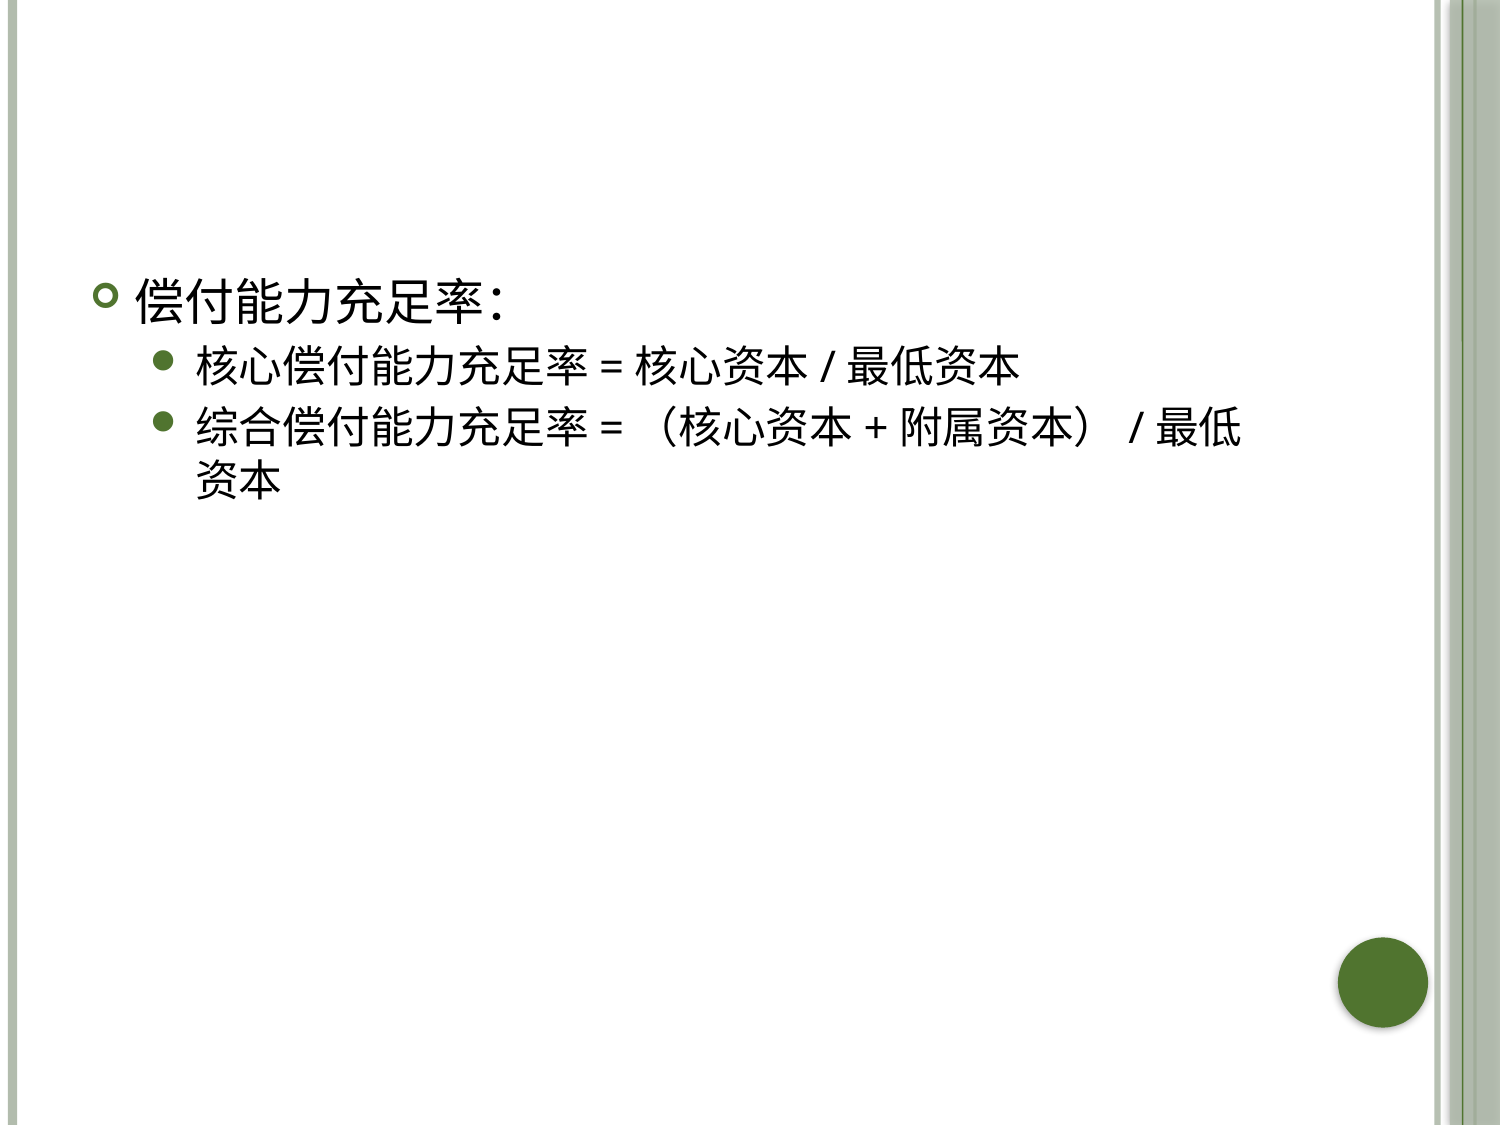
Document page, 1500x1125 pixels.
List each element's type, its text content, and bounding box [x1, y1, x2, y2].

list 偿付能力充足率： 核心偿付能力充足率=核心资本/最低资本 综合偿付能力充足率=（核心资本+附属资本）/最低资本 [74, 262, 1301, 1063]
